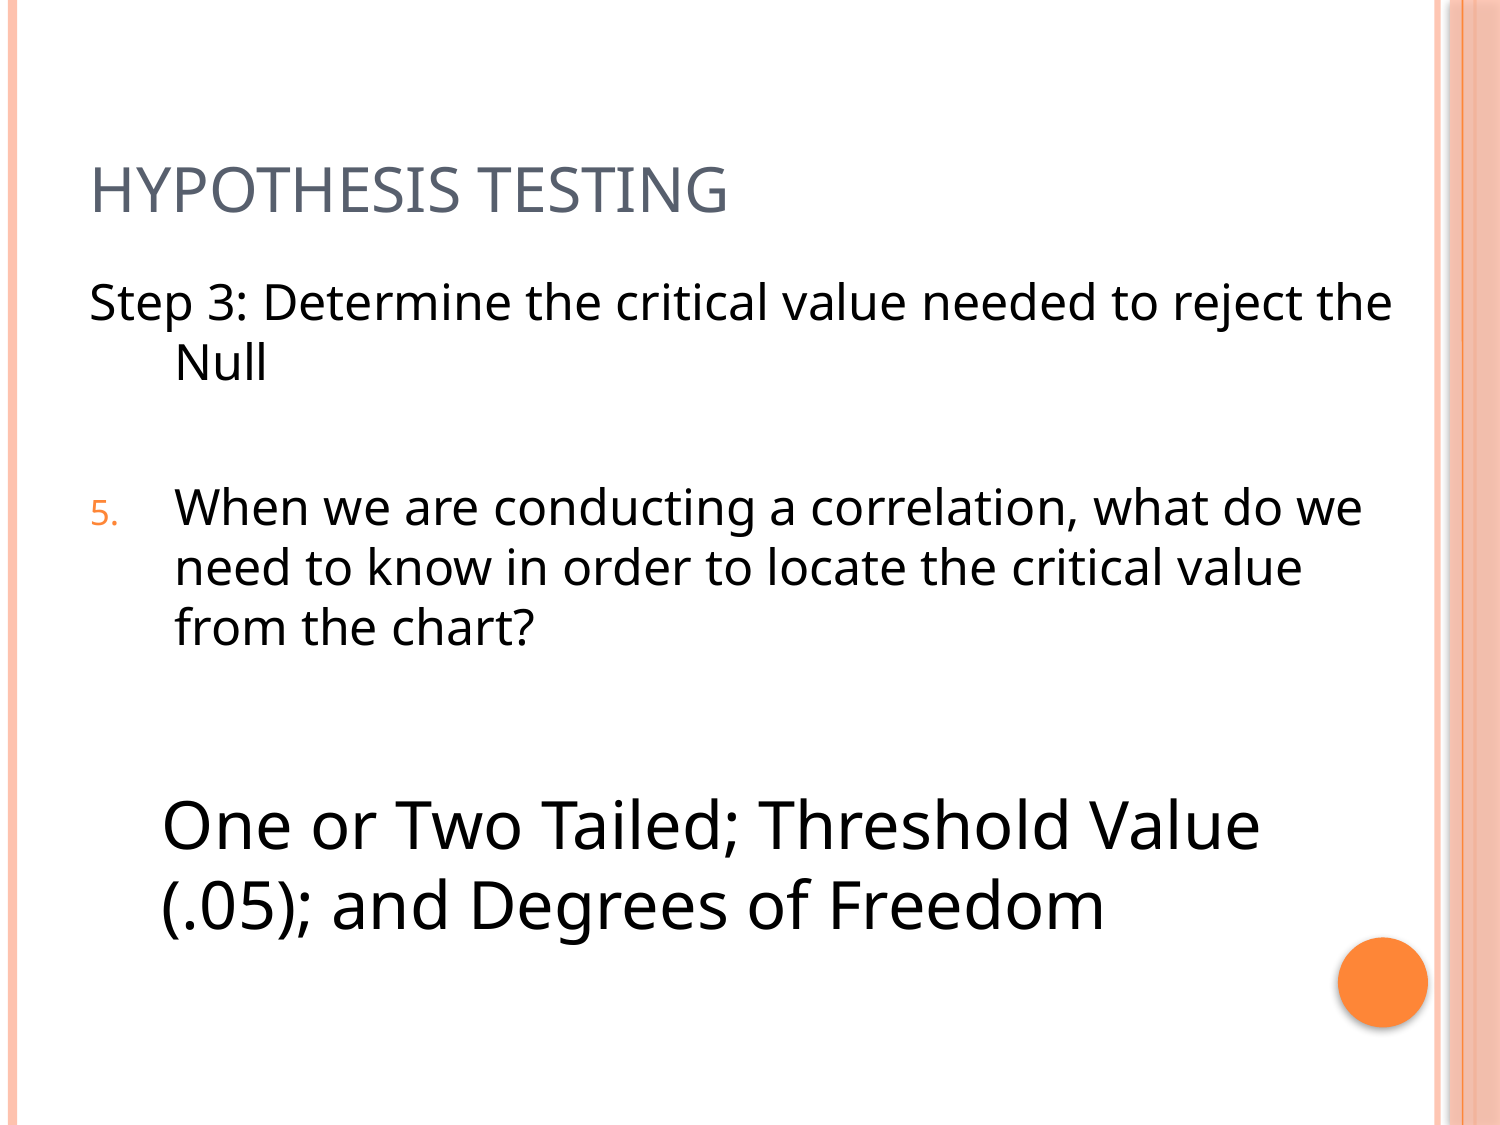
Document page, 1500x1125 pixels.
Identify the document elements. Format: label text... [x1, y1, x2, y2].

title Hypothesis Testing [75, 45, 1300, 233]
text_box One or Two Tailed; Threshold Value (.05); and Degrees of Freedom [62, 774, 1413, 1038]
list Step 3: Determine the critical value needed to reject the Null When we are conducting a correlation, what do we need to know in order to locate the critical value from the chart? [75, 262, 1425, 713]
